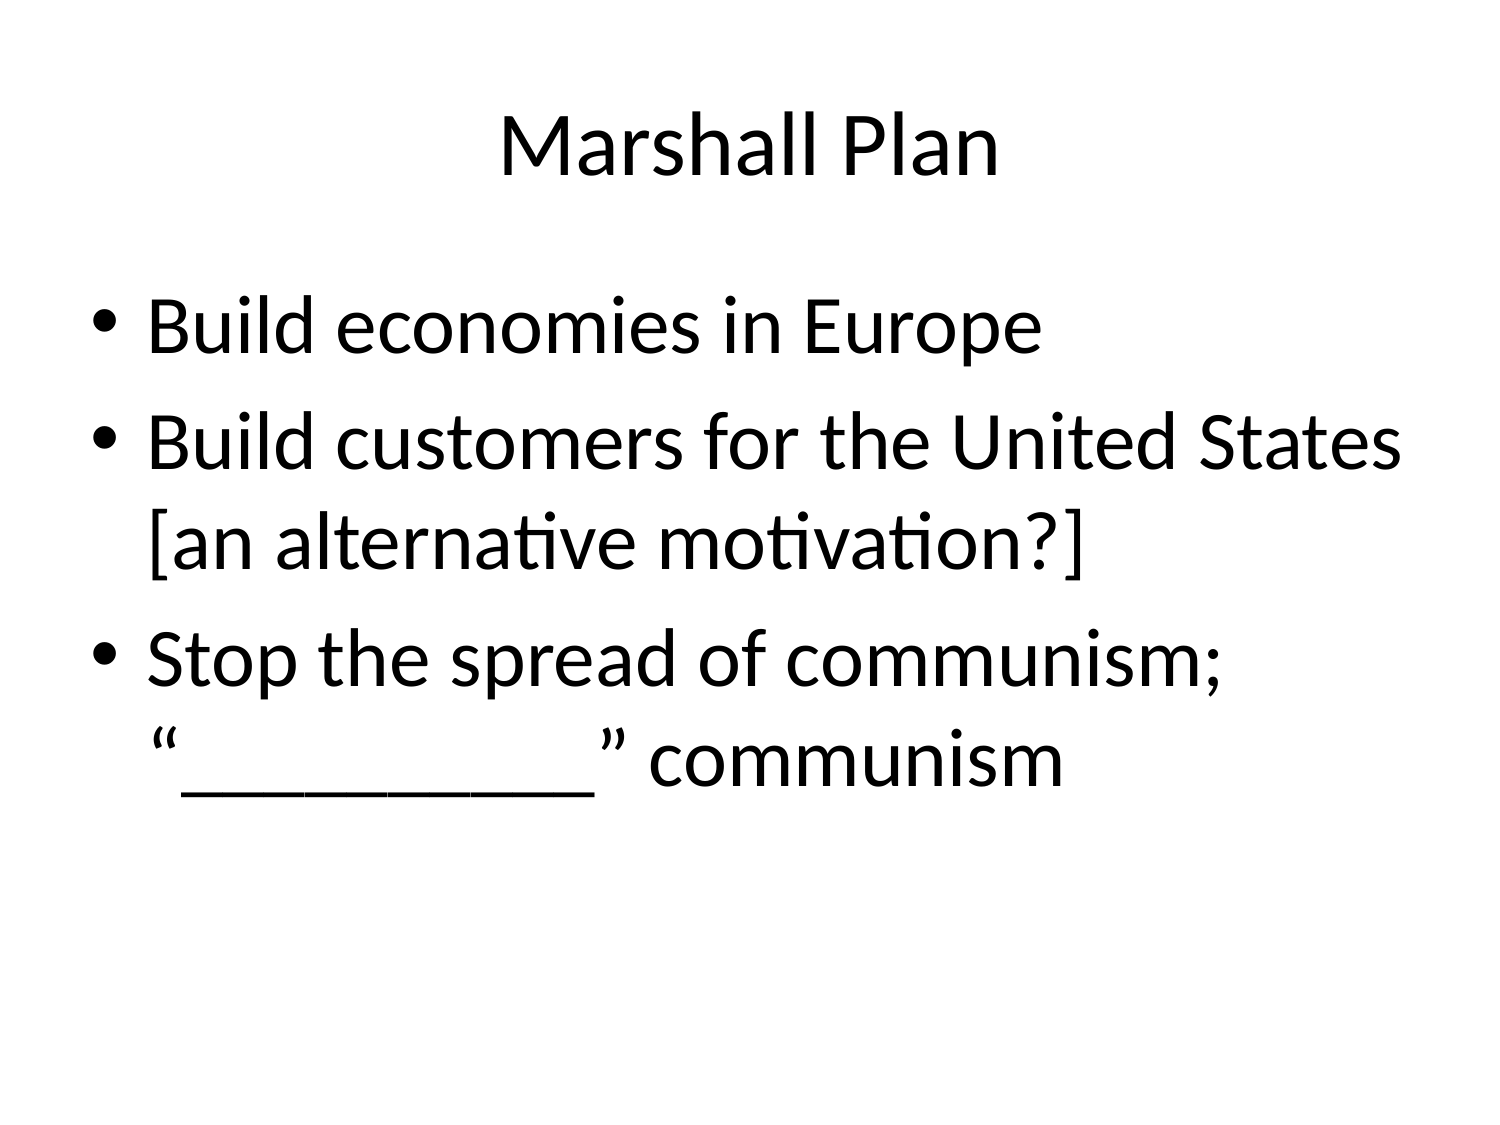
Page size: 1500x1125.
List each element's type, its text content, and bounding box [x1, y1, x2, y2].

list Build economies in Europe Build customers for the United States [an alternative motivation?] Stop the spread of communism; “__________” communism [75, 262, 1425, 1005]
title Marshall Plan [75, 45, 1425, 233]
